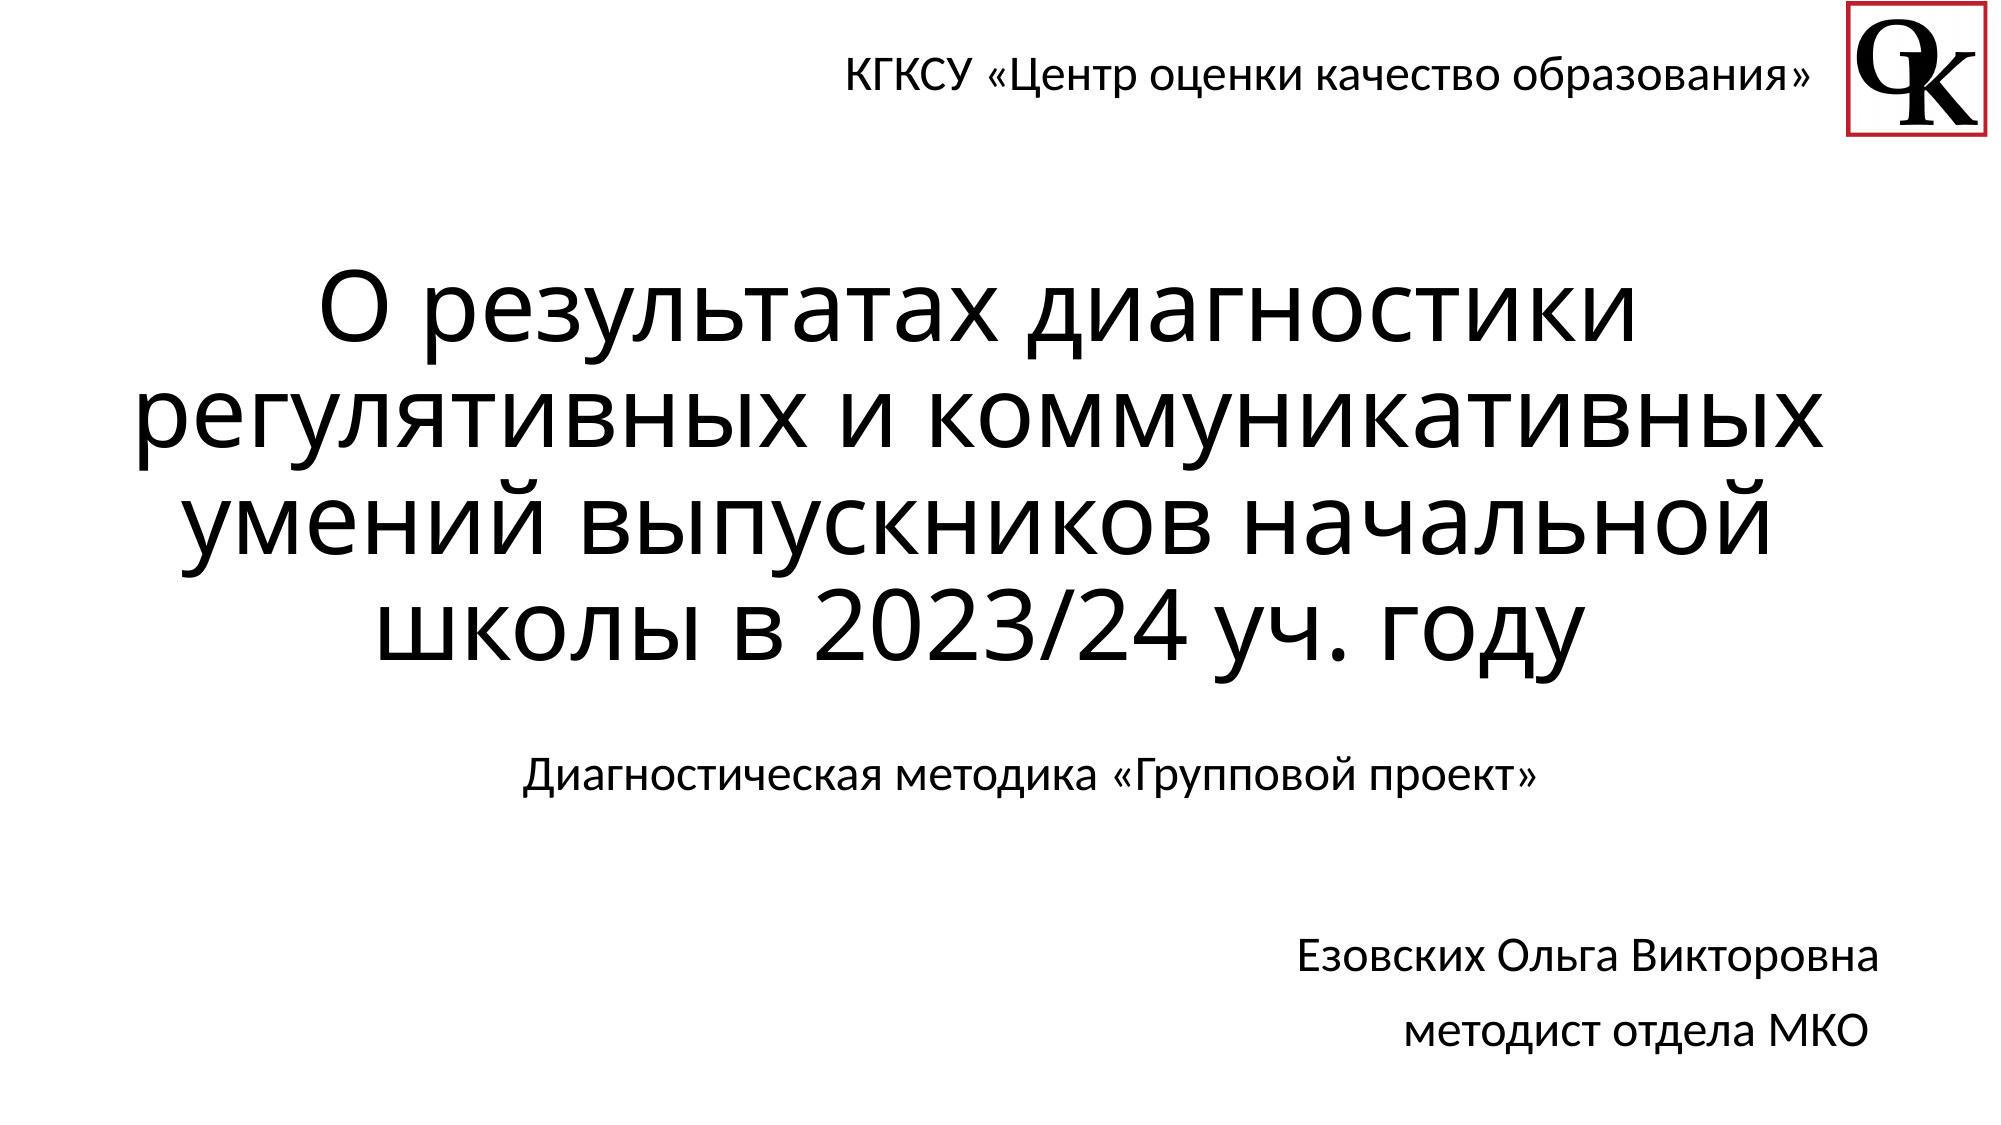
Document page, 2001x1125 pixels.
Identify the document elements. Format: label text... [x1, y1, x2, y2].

picture [1846, 1, 1988, 137]
title О результатах диагностики регулятивных и коммуникативных умений выпускников начальной школы в 2023/24 уч. году [112, 172, 1847, 690]
text_box КГКСУ «Центр оценки качество образования» [671, 39, 1846, 122]
subtitle Диагностическая методика «Групповой проект» [281, 739, 1782, 823]
text_box Езовских Ольга Викторовна методист отдела МКО [1047, 920, 1896, 1069]
